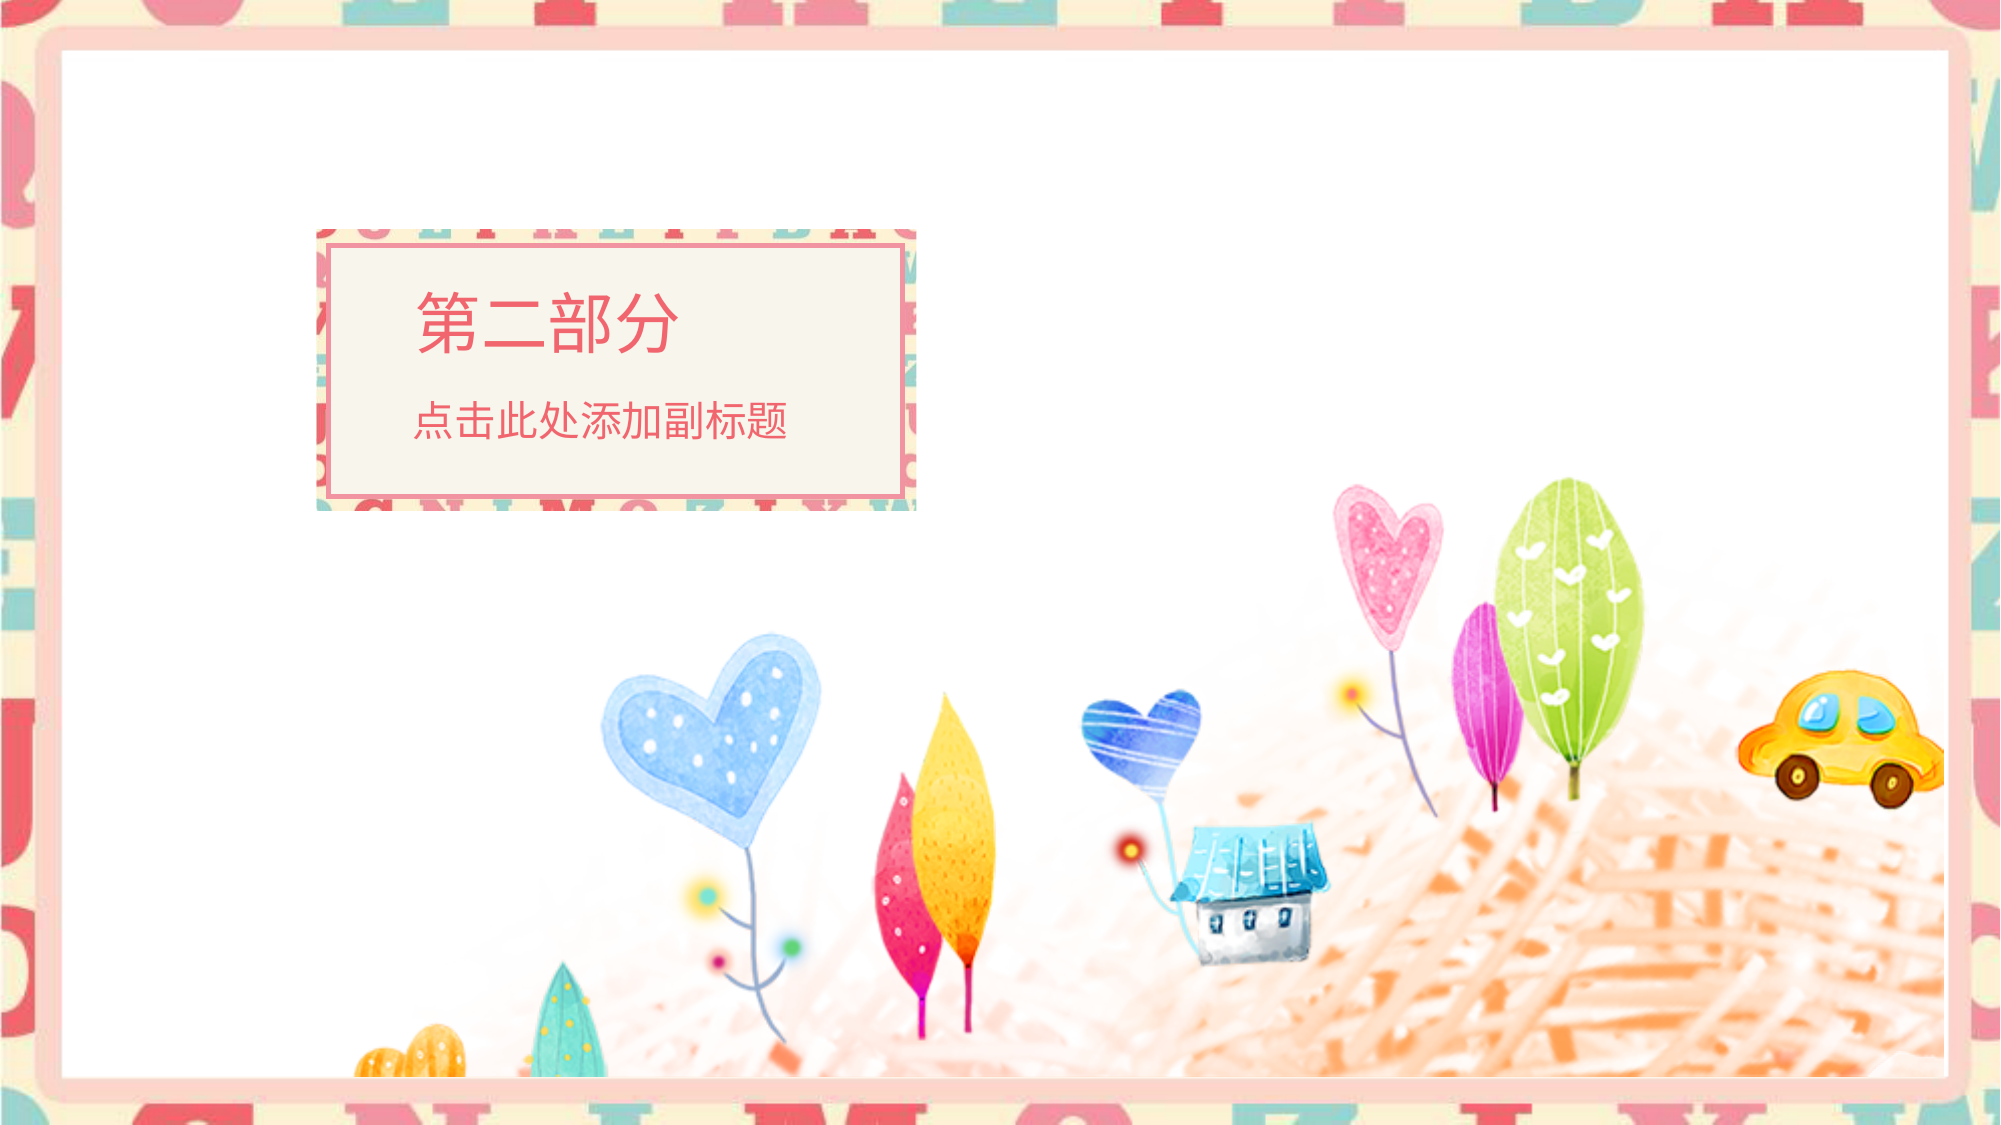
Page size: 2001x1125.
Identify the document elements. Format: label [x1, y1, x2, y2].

text_box [398, 274, 812, 454]
picture [0, 0, 2001, 1125]
text_box [316, 229, 917, 511]
